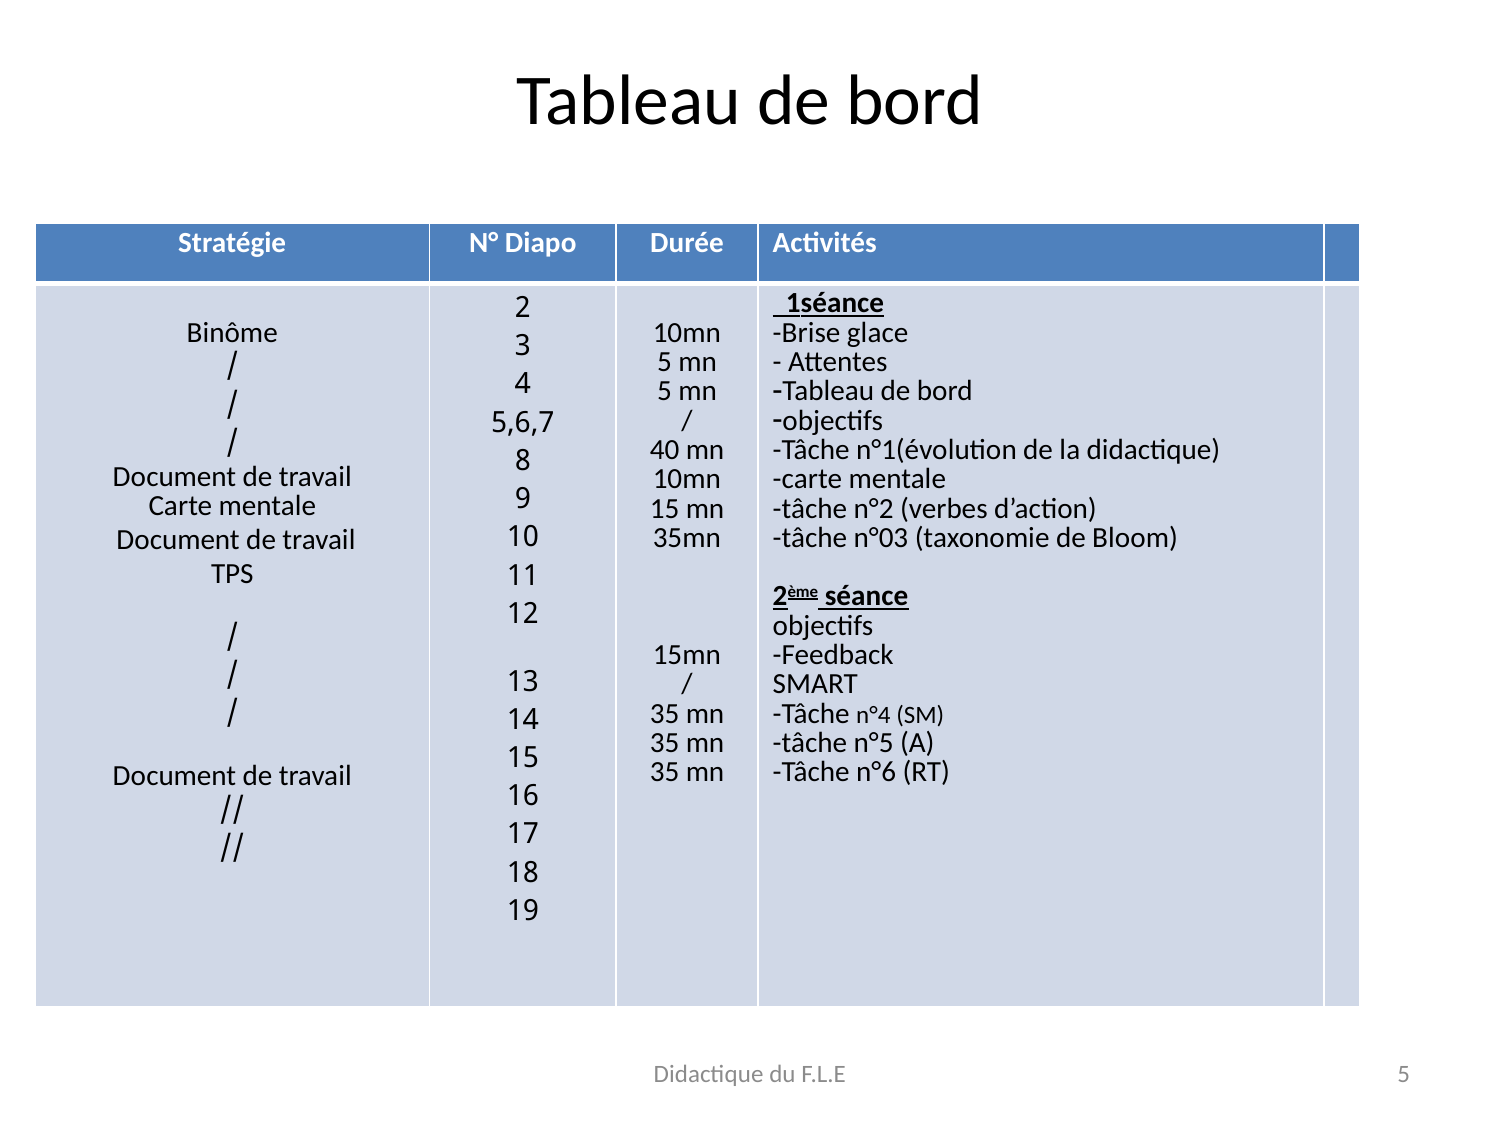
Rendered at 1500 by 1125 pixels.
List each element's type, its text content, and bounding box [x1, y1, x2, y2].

table_cell Binôme / / / Document de travail Carte mentale Document de travail TPS / / / Document de travail // // [36, 286, 429, 1006]
table_header [1325, 224, 1359, 281]
table_header Stratégie [36, 224, 429, 281]
table_cell 10mn 5 mn 5 mn / 40 mn 10mn 15 mn 35mn 15mn / 35 mn 35 mn 35 mn [617, 286, 757, 1006]
table_cell 1séance -Brise glace - Attentes Tableau de bord objectifs -Tâche n°1(évolution de la didactique) -carte mentale -tâche n°2 (verbes d’action) -tâche n°03 (taxonomie de Bloom) 2ème séance objectifs -Feedback SMART -Tâche n°4 (SM) -tâche n°5 (A) -Tâche n°6 (RT) [759, 286, 1323, 1006]
slide_number 5 [1074, 1042, 1425, 1103]
table_header Durée [617, 224, 757, 281]
table_cell 2 3 4 5,6,7 8 9 10 11 12 13 14 15 16 17 18 19 [430, 286, 615, 1006]
table_header Activités [759, 224, 1323, 281]
table_cell [1325, 286, 1359, 1006]
title Tableau de bord [75, 45, 1425, 233]
table_header N° Diapo [430, 224, 615, 281]
footer Didactique du F.L.E [512, 1042, 988, 1103]
